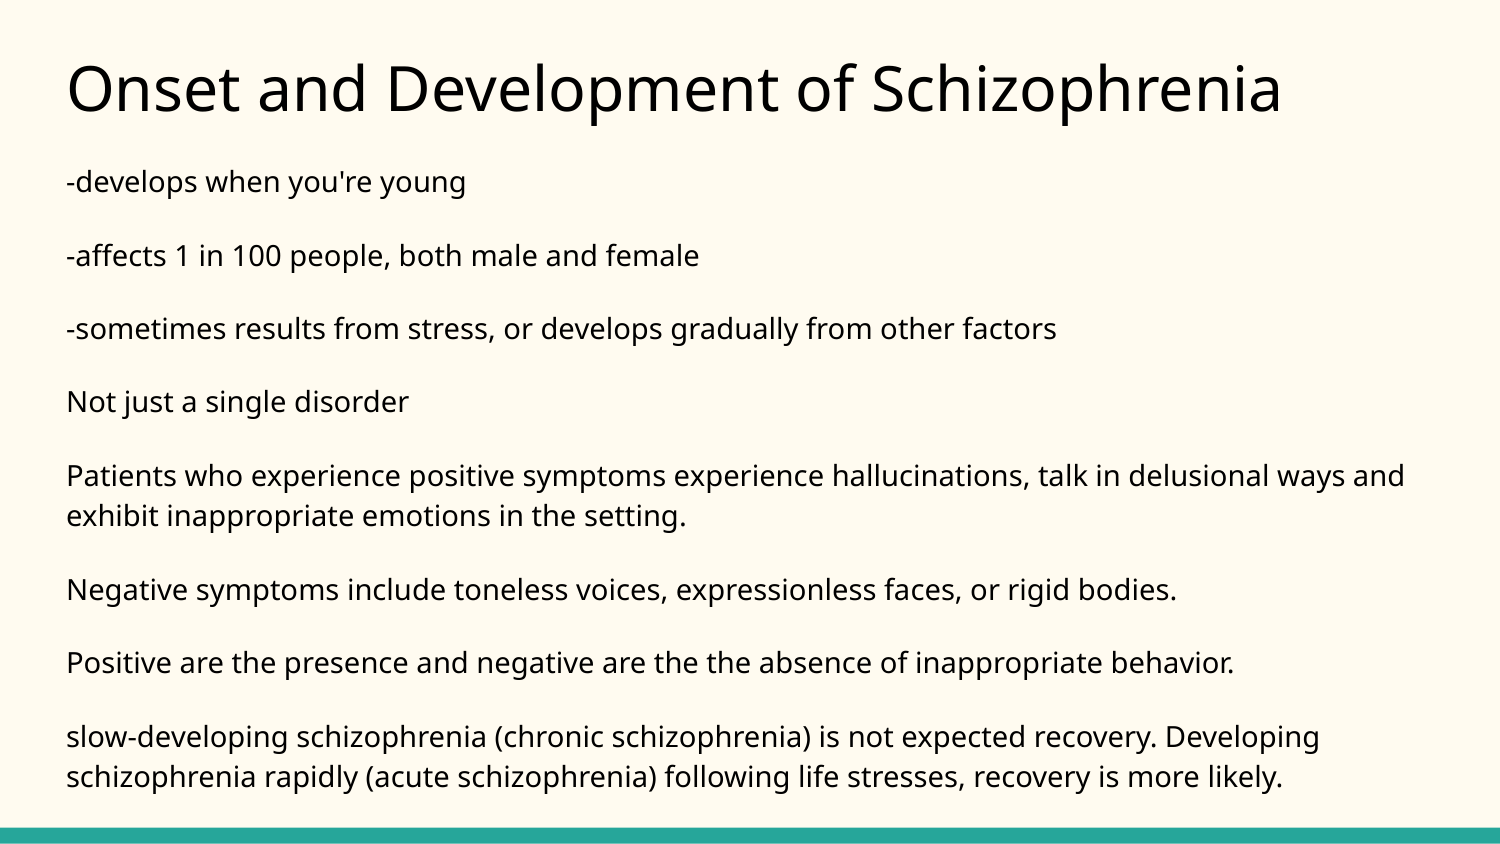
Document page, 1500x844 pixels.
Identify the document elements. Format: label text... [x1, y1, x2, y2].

list -develops when you're young -affects 1 in 100 people, both male and female -sometimes results from stress, or develops gradually from other factors Not just a single disorder Patients who experience positive symptoms experience hallucinations, talk in delusional ways and exhibit inappropriate emotions in the setting. Negative symptoms include toneless voices, expressionless faces, or rigid bodies. Positive are the presence and negative are the the absence of inappropriate behavior. slow-developing schizophrenia (chronic schizophrenia) is not expected recovery. Developing schizophrenia rapidly (acute schizophrenia) following life stresses, recovery is more likely. [51, 143, 1449, 701]
title Onset and Development of Schizophrenia [51, 33, 1449, 135]
